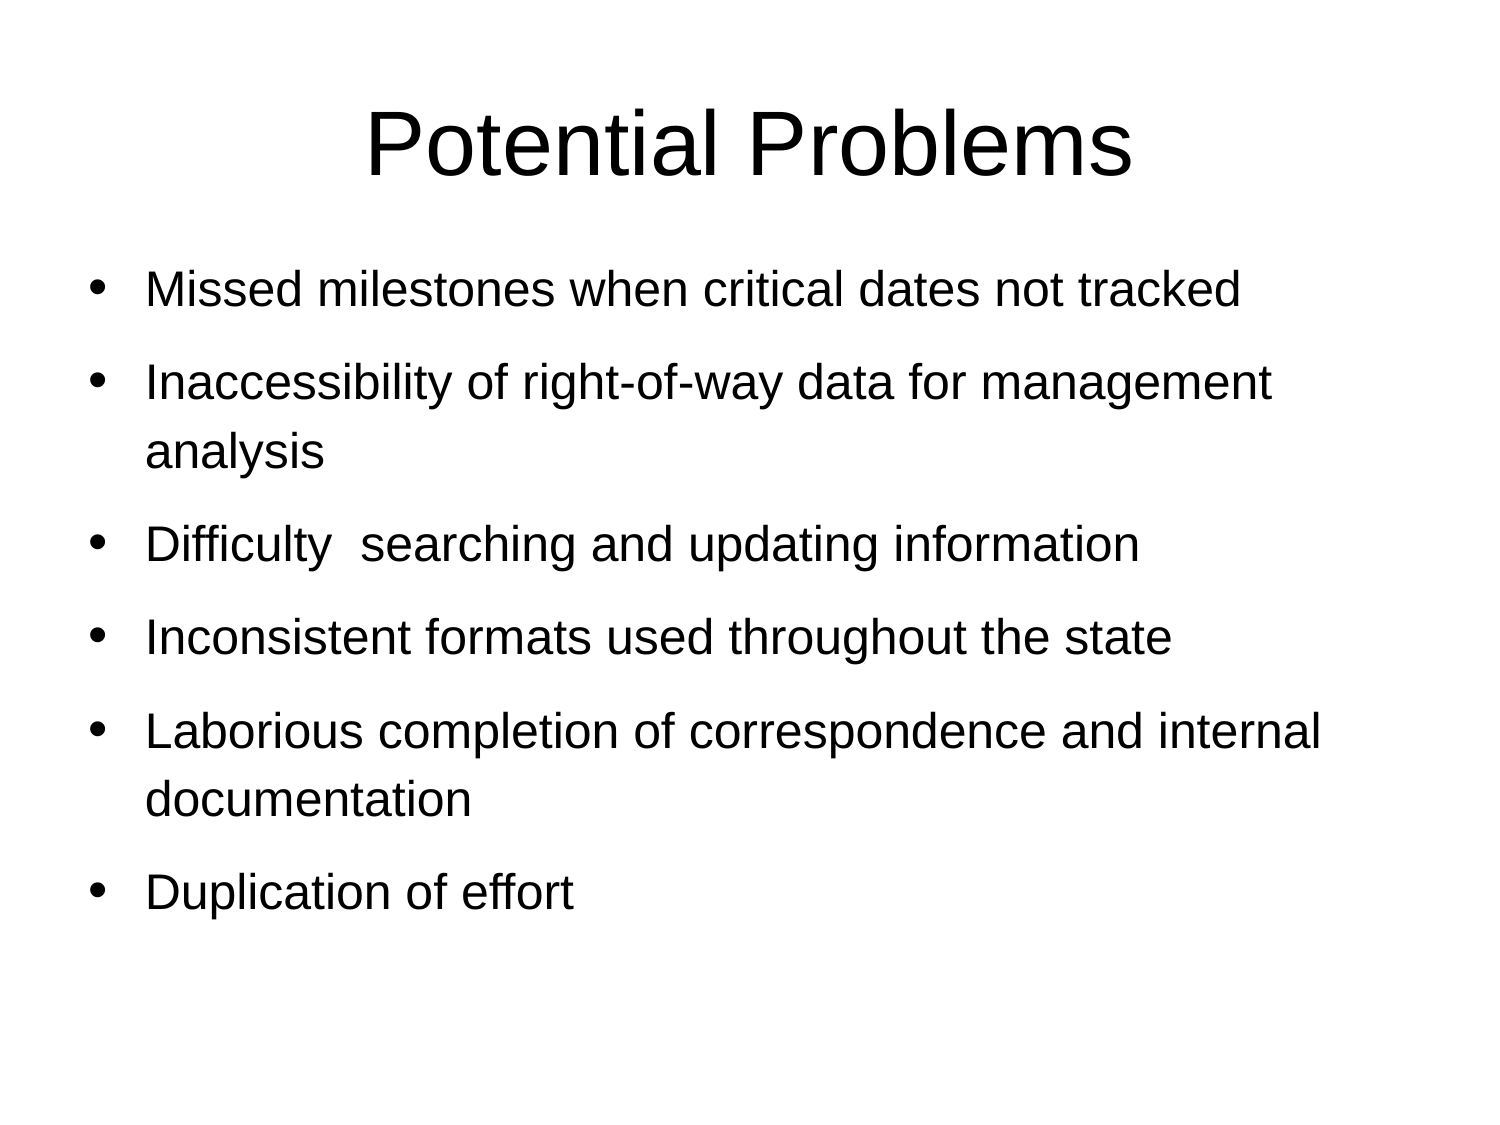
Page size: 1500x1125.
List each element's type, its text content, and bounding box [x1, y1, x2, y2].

title Potential Problems [75, 45, 1425, 233]
list Missed milestones when critical dates not tracked Inaccessibility of right-of-way data for management analysis Difficulty searching and updating information Inconsistent formats used throughout the state Laborious completion of correspondence and internal documentation Duplication of effort [73, 240, 1424, 966]
